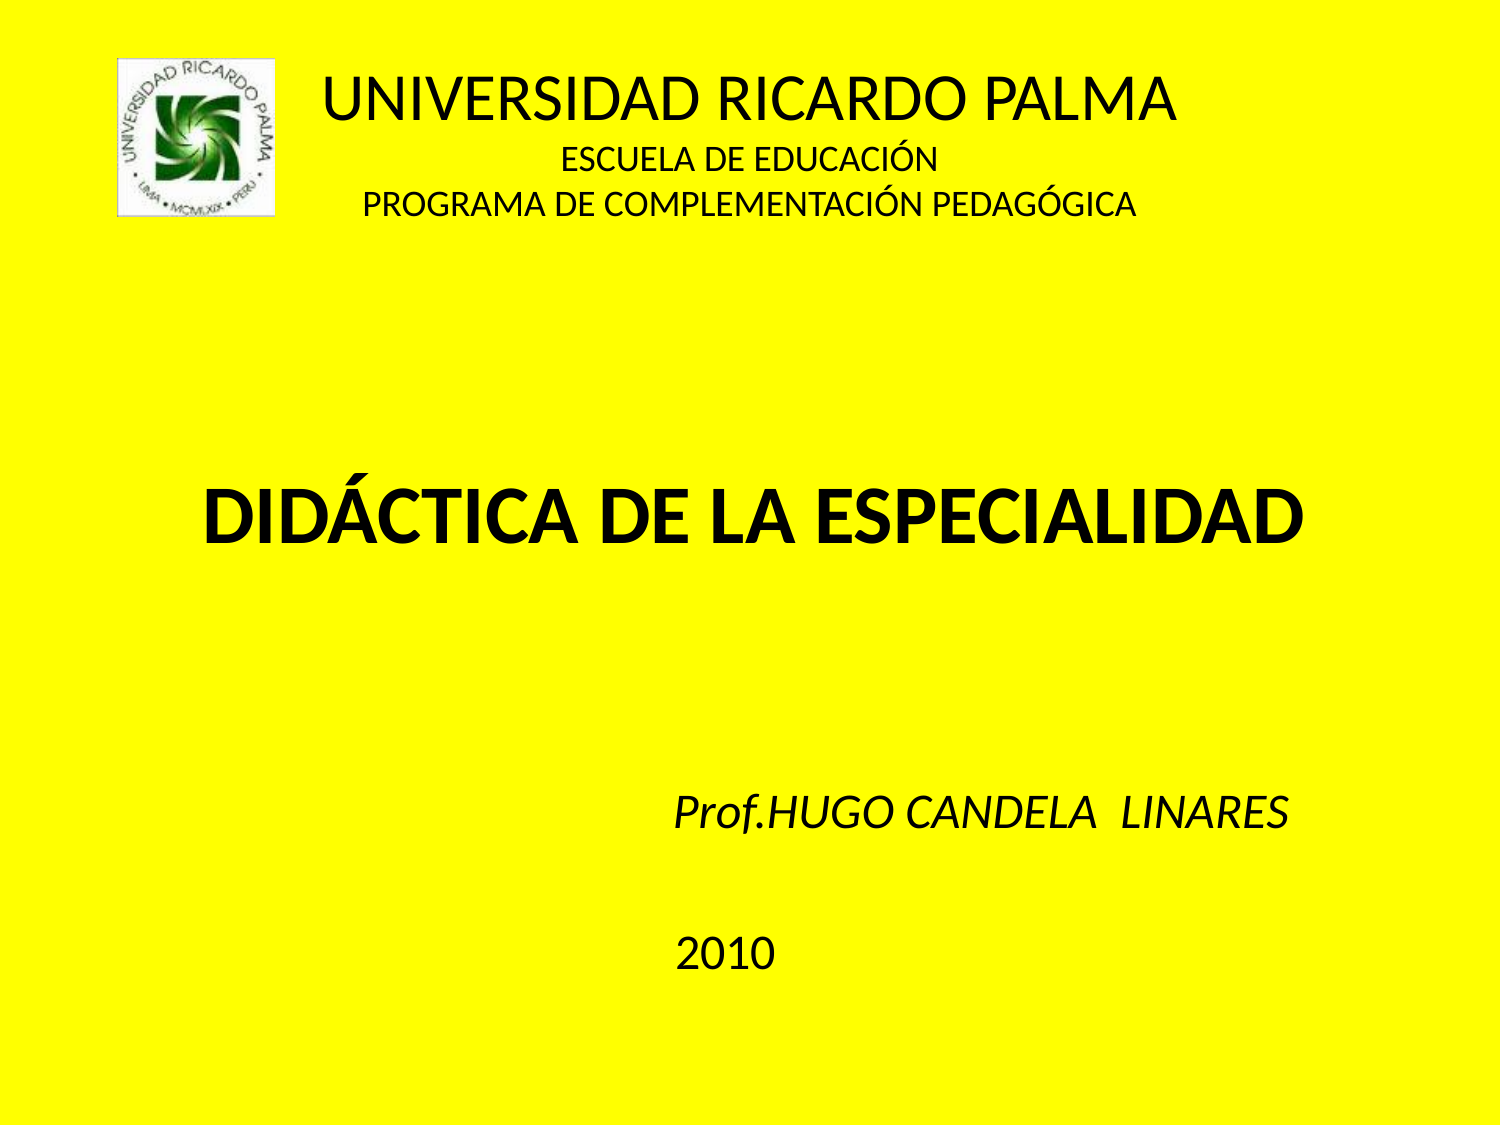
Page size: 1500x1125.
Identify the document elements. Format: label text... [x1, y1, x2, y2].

title UNIVERSIDAD RICARDO PALMA ESCUELA DE EDUCACIÓN PROGRAMA DE COMPLEMENTACIÓN PEDAGÓGICA [75, 45, 1425, 233]
list DIDÁCTICA DE LA ESPECIALIDAD Prof.HUGO CANDELA LINARES 2010 [75, 262, 1425, 1005]
picture [116, 58, 276, 217]
